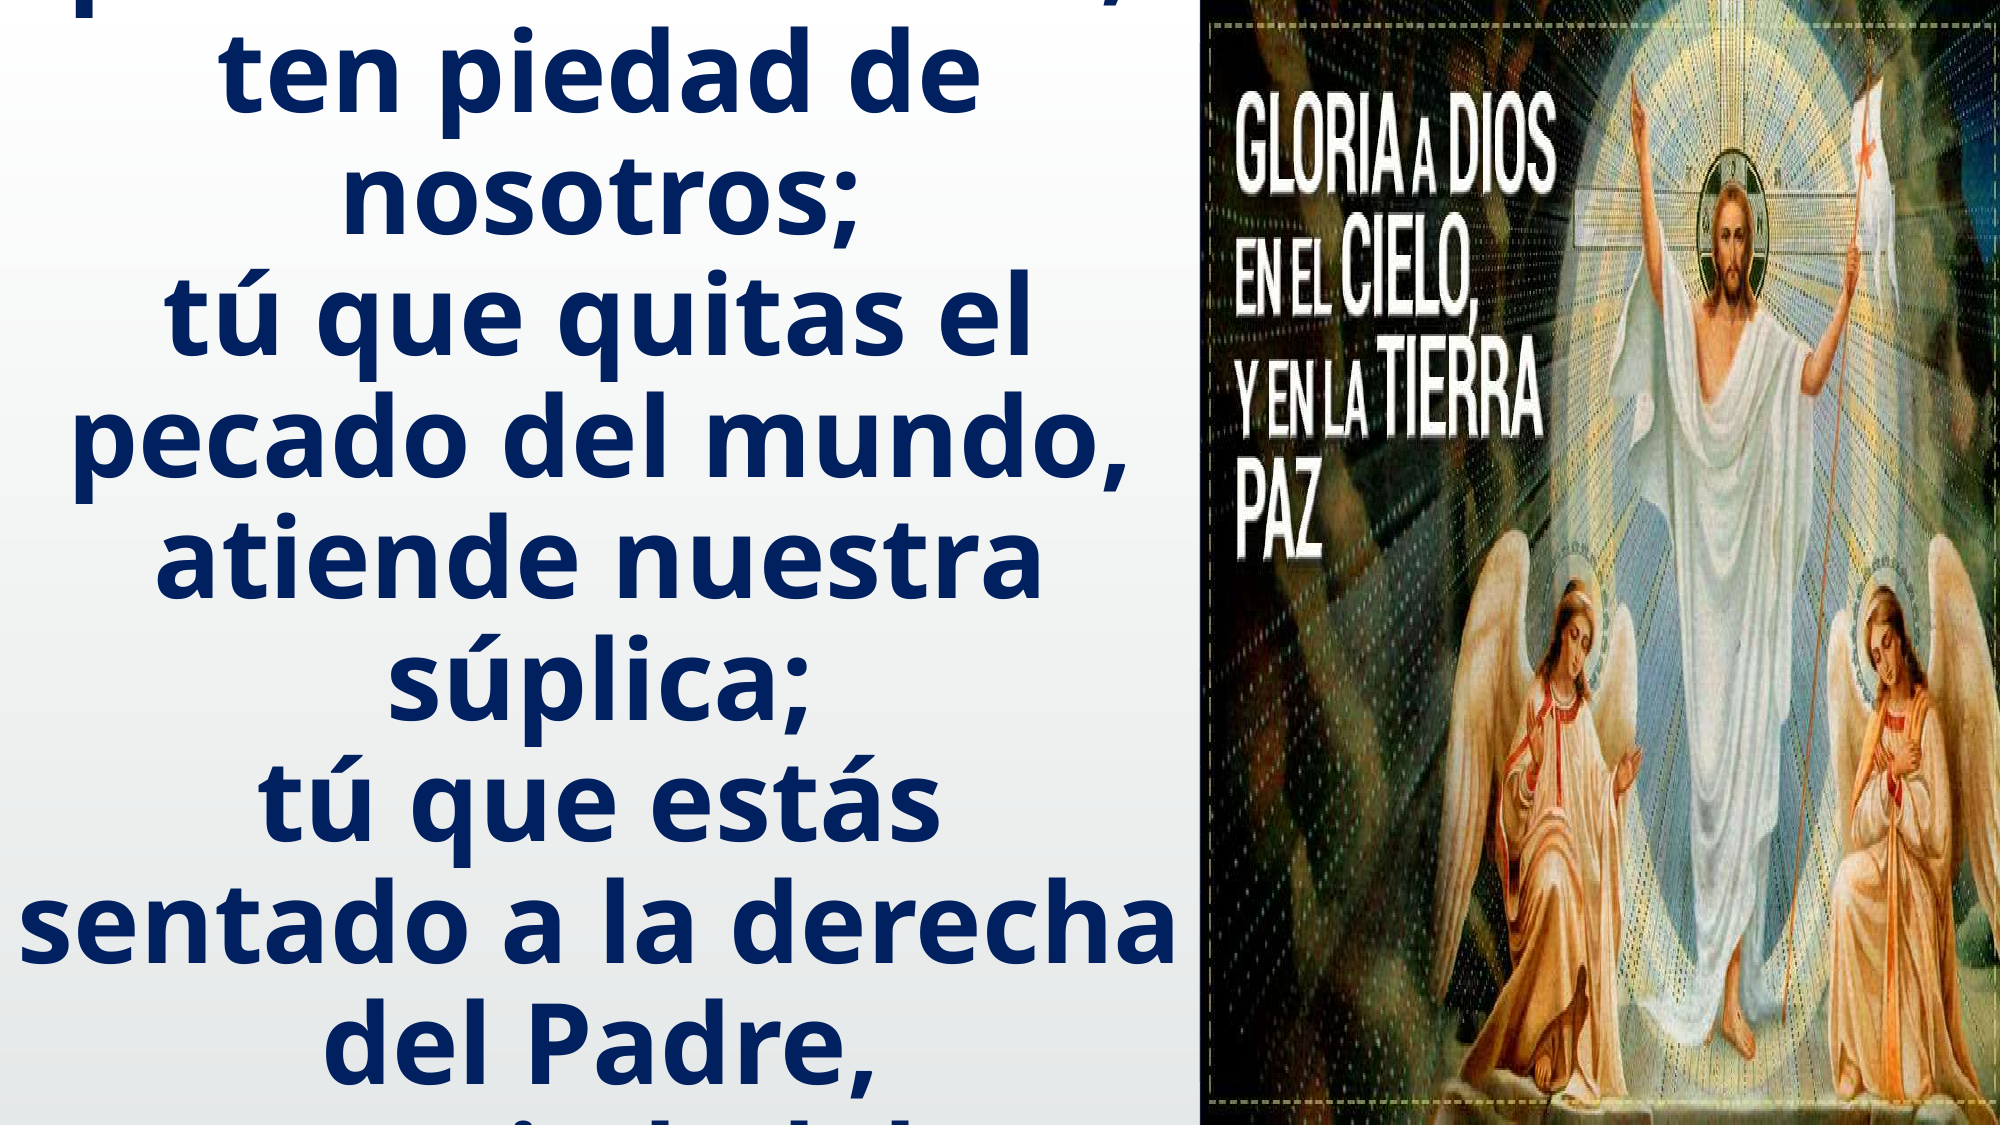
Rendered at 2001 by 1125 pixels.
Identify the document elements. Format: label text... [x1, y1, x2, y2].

title tú que quitas el pecado del mundo, ten piedad de nosotros; tú que quitas el pecado del mundo, atiende nuestra súplica; tú que estás sentado a la derecha del Padre, ten piedad de nosotros; [0, 0, 1200, 1125]
picture [1200, 0, 2000, 1125]
